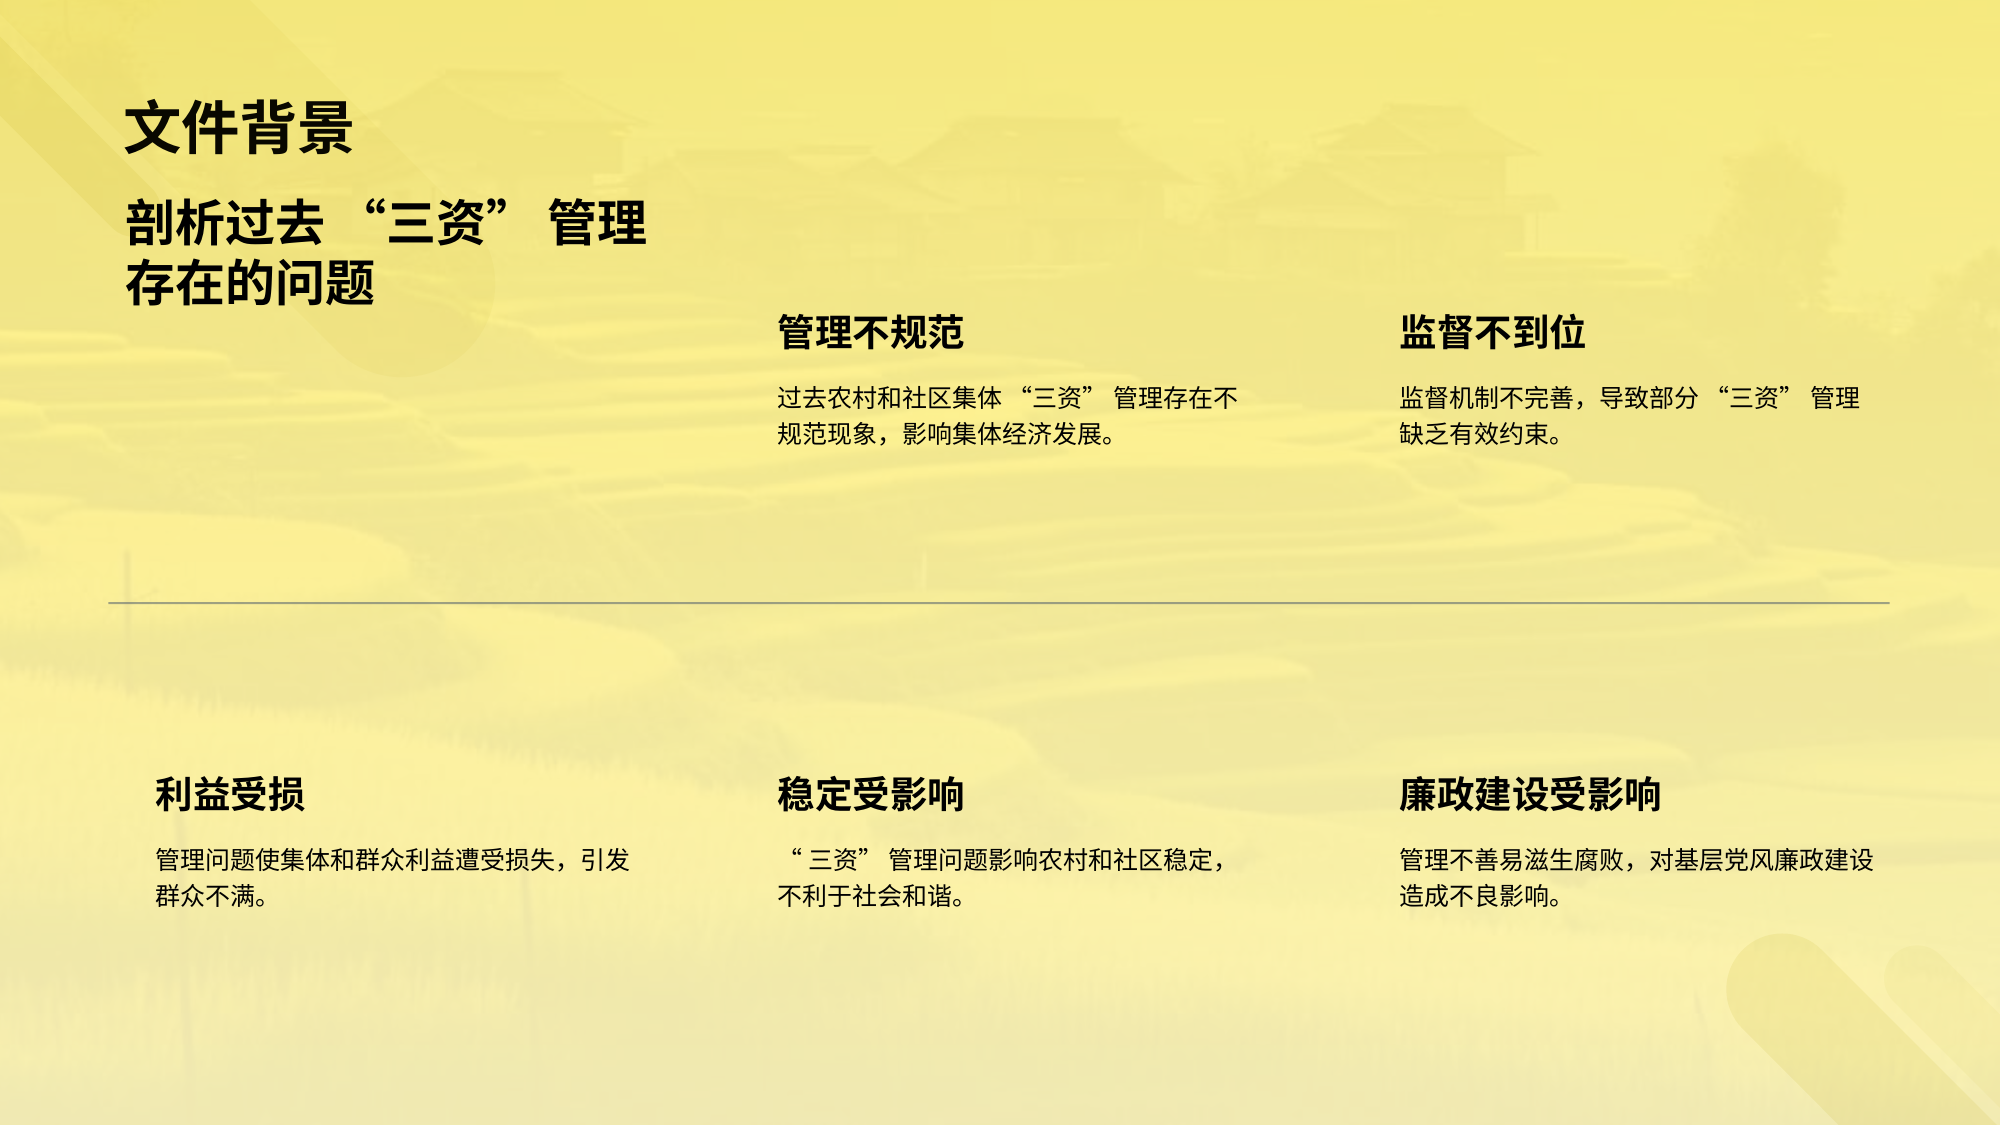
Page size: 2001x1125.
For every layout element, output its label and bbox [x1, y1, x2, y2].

text_box [0, 0, 2000, 1125]
